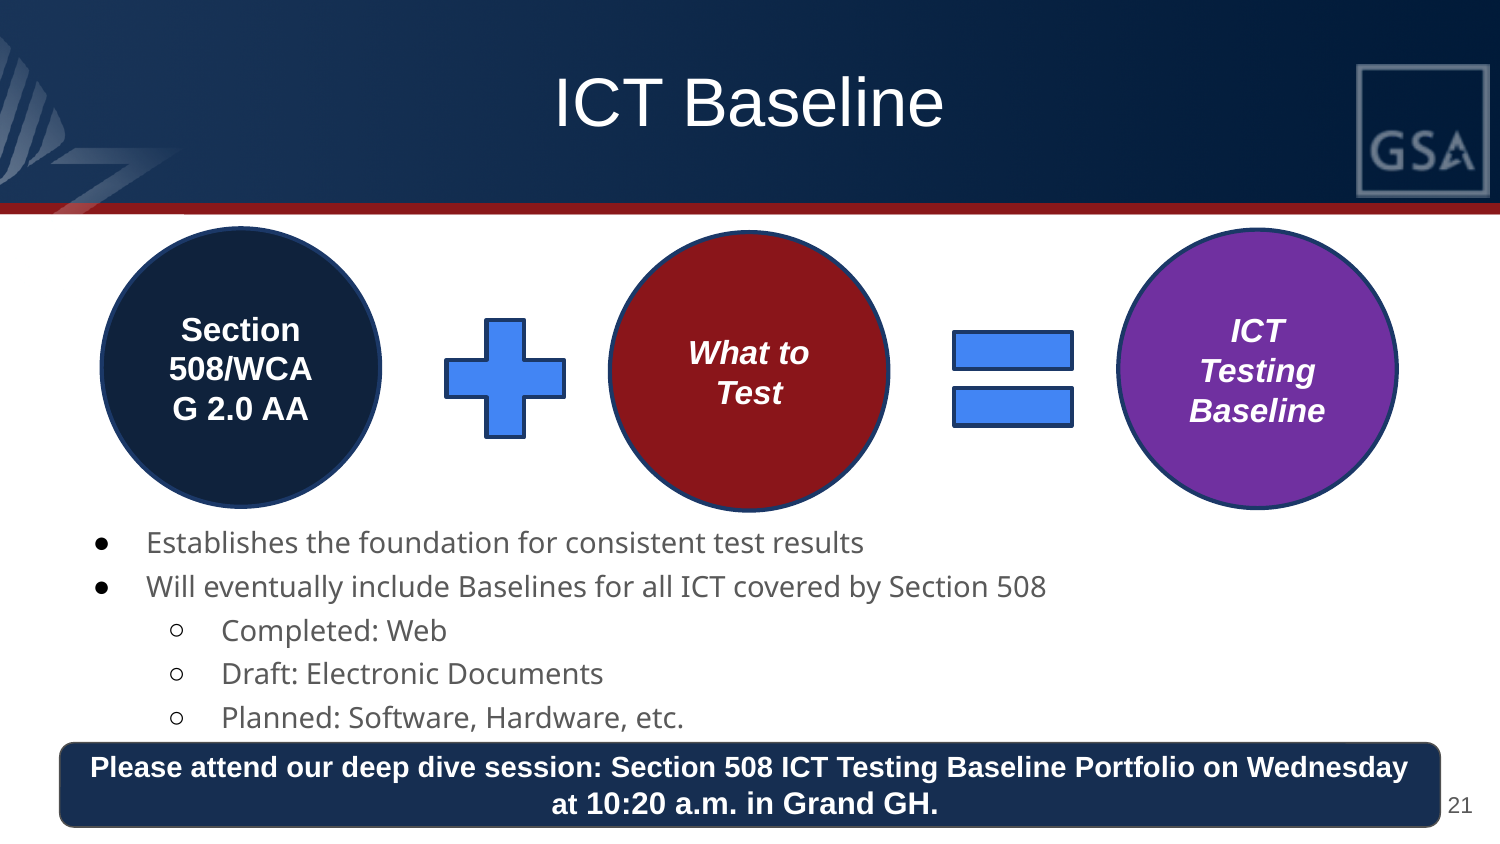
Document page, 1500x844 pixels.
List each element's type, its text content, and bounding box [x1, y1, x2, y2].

text_box [954, 331, 1072, 370]
slide_number 21 [1146, 782, 1485, 827]
text_box [446, 319, 564, 438]
text_box ICT Testing Baseline [1118, 229, 1397, 509]
title ICT Baseline [103, 23, 1397, 187]
text_box Please attend our deep dive session: Section 508 ICT Testing Baseline Portfolio on Wednesday at 10:20 a.m. in Grand GH. [59, 742, 1441, 828]
picture [0, 0, 1500, 844]
text_box What to Test [609, 232, 889, 511]
text_box Section 508/WCAG 2.0 AA [101, 228, 381, 507]
list Establishes the foundation for consistent test results Will eventually include Baselines for all ICT covered by Section 508 Completed: Web Draft: Electronic Documents Planned: Software, Hardware, etc. [59, 522, 1441, 717]
text_box [954, 387, 1072, 426]
